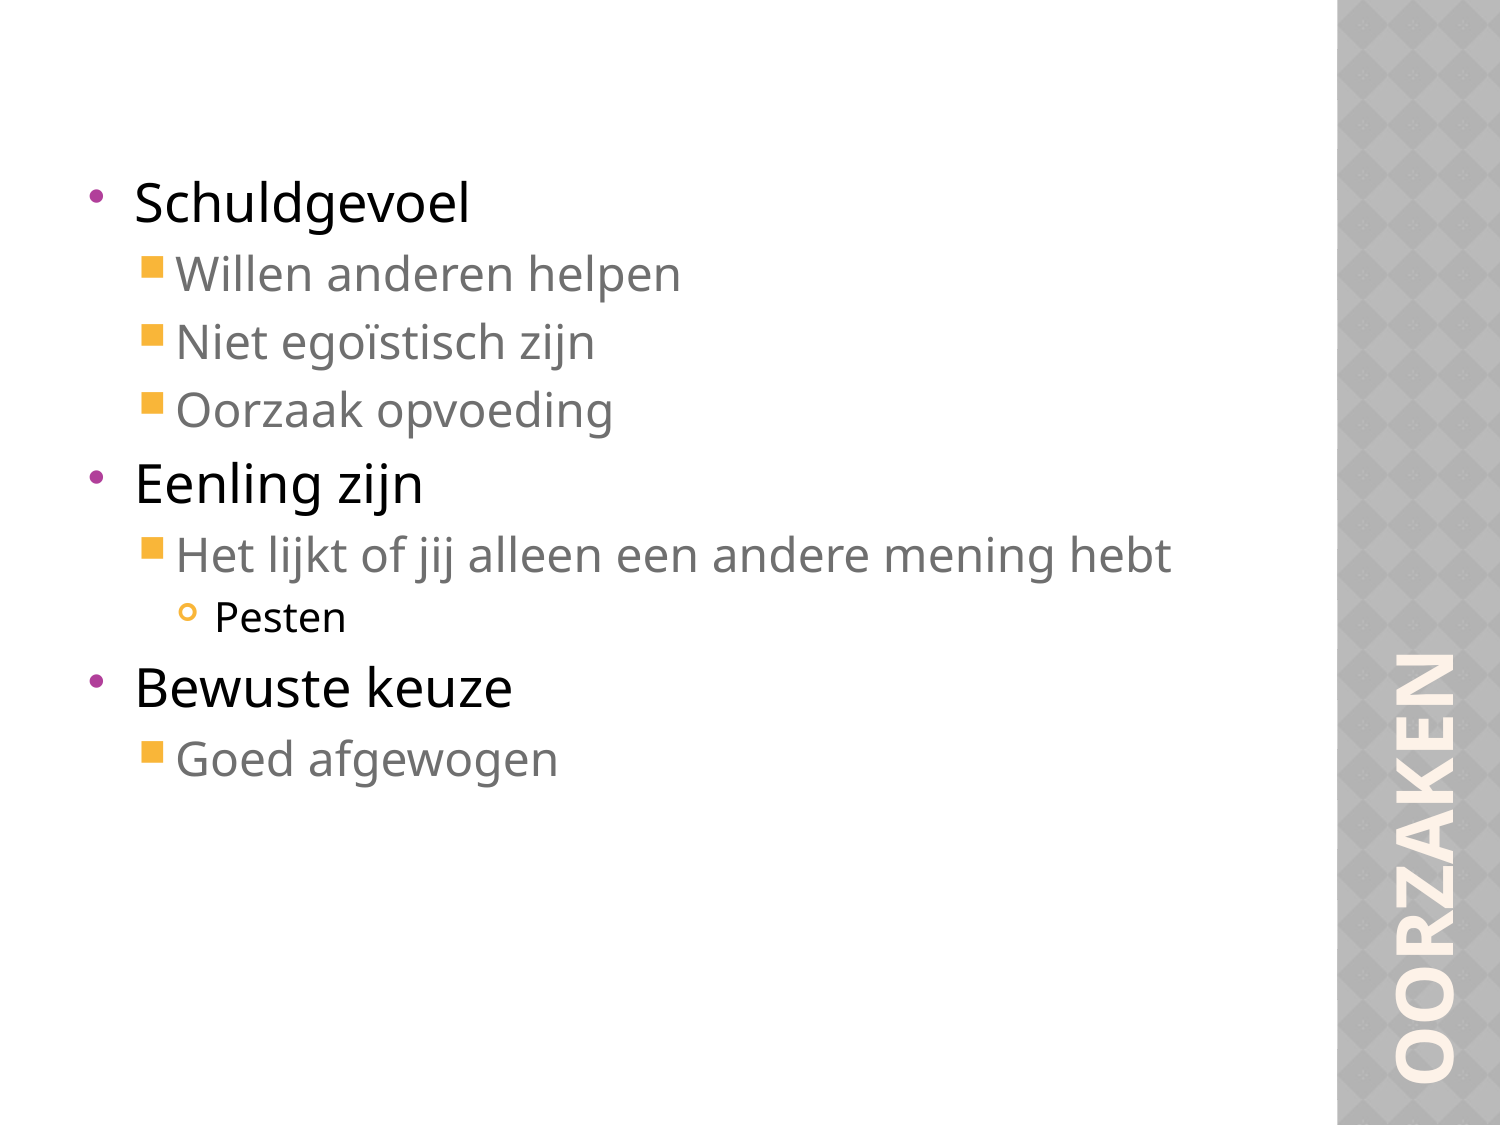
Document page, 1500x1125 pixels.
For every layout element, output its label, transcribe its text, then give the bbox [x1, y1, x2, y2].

text_box oorzaken [1352, 586, 1469, 1097]
list Schuldgevoel Willen anderen helpen Niet egoïstisch zijn Oorzaak opvoeding Eenling zijn Het lijkt of jij alleen een andere mening hebt Pesten Bewuste keuze Goed afgewogen [75, 160, 1263, 956]
